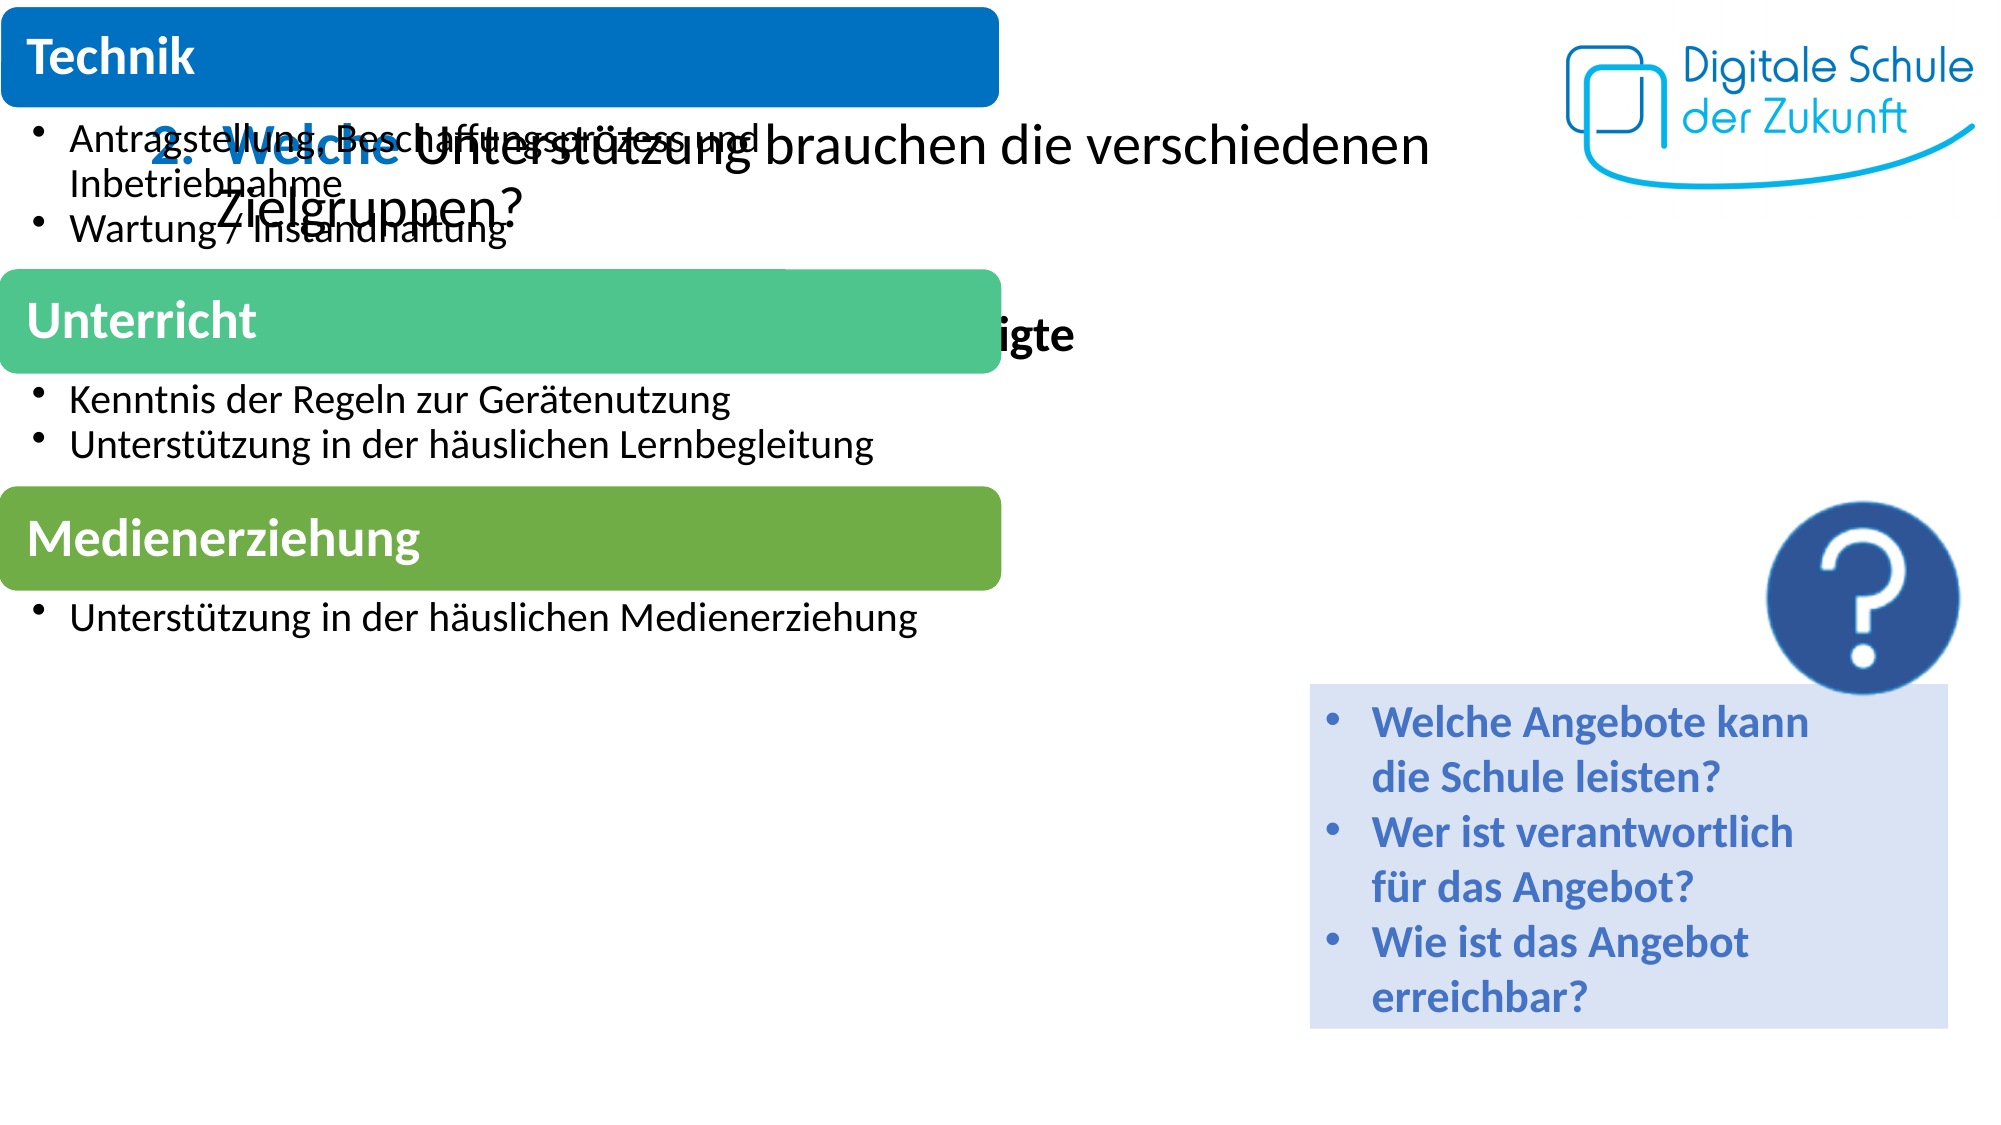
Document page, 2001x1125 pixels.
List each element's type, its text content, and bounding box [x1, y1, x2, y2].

picture [1743, 478, 1985, 720]
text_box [79, 393, 1080, 1063]
list 2. Welche Unterstützung brauchen die verschiedenen Zielgruppen? 2.3 Unterstützung für Erziehungsberechtigte [135, 106, 1784, 1015]
text_box Welche Angebote kann die Schule leisten? Wer ist verantwortlich für das Angebot? Wie ist das Angebot erreichbar? [1309, 684, 1949, 1029]
picture [1534, 0, 2000, 218]
